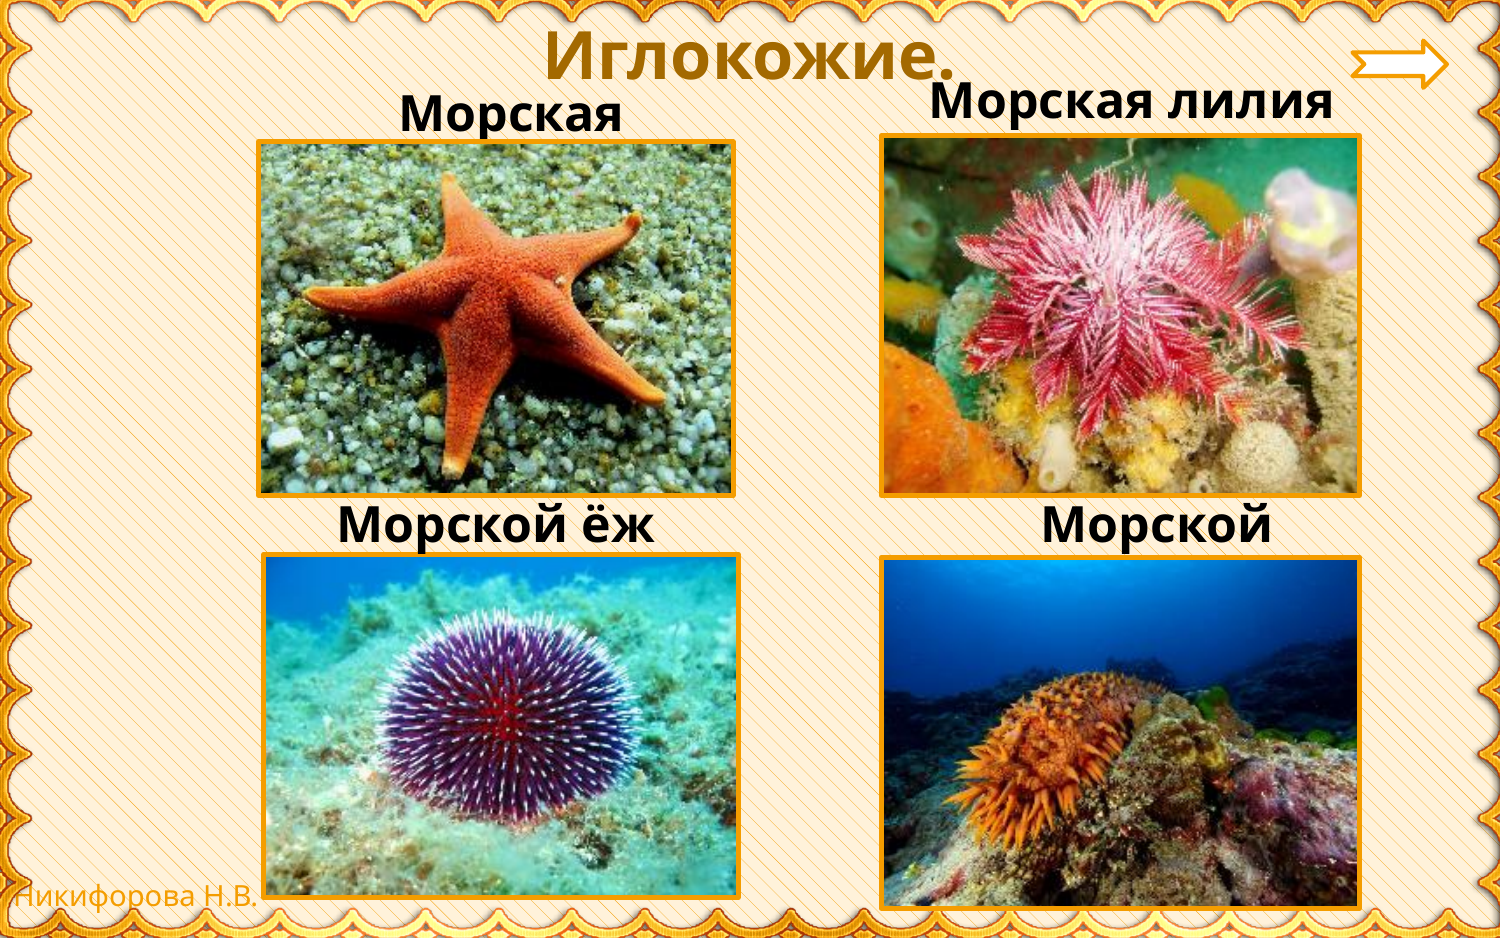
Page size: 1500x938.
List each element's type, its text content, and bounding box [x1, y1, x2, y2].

picture [0, 0, 1500, 938]
text_box Иглокожие. [206, 5, 1294, 103]
text_box Морской ёж [276, 502, 716, 554]
text_box Морская звезда [291, 103, 732, 139]
text_box Морская лилия [912, 60, 1352, 136]
text_box [1350, 38, 1450, 90]
text_box Морской огурец [931, 484, 1383, 620]
